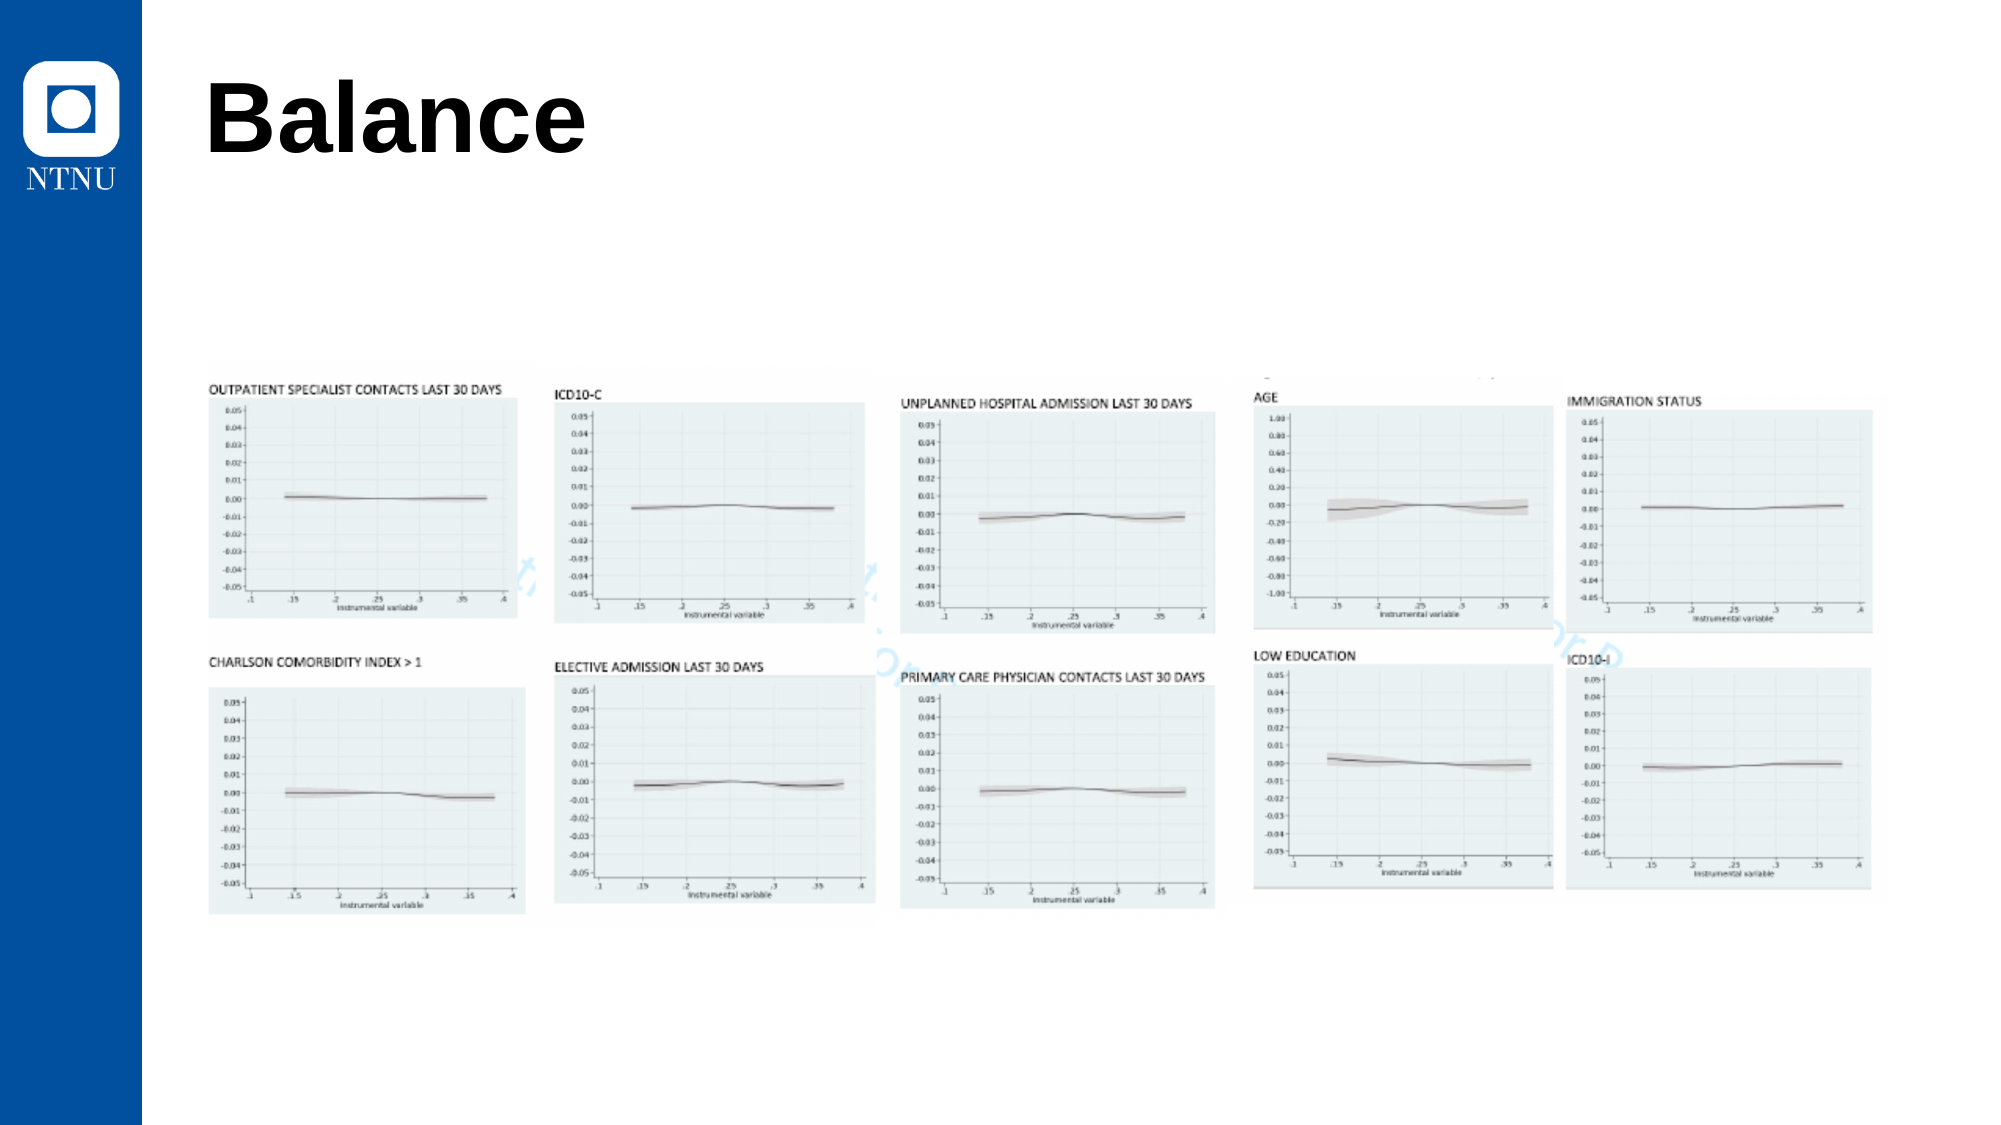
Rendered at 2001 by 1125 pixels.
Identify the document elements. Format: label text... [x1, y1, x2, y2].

picture [0, 0, 1976, 1125]
title Balance [189, 45, 1926, 187]
